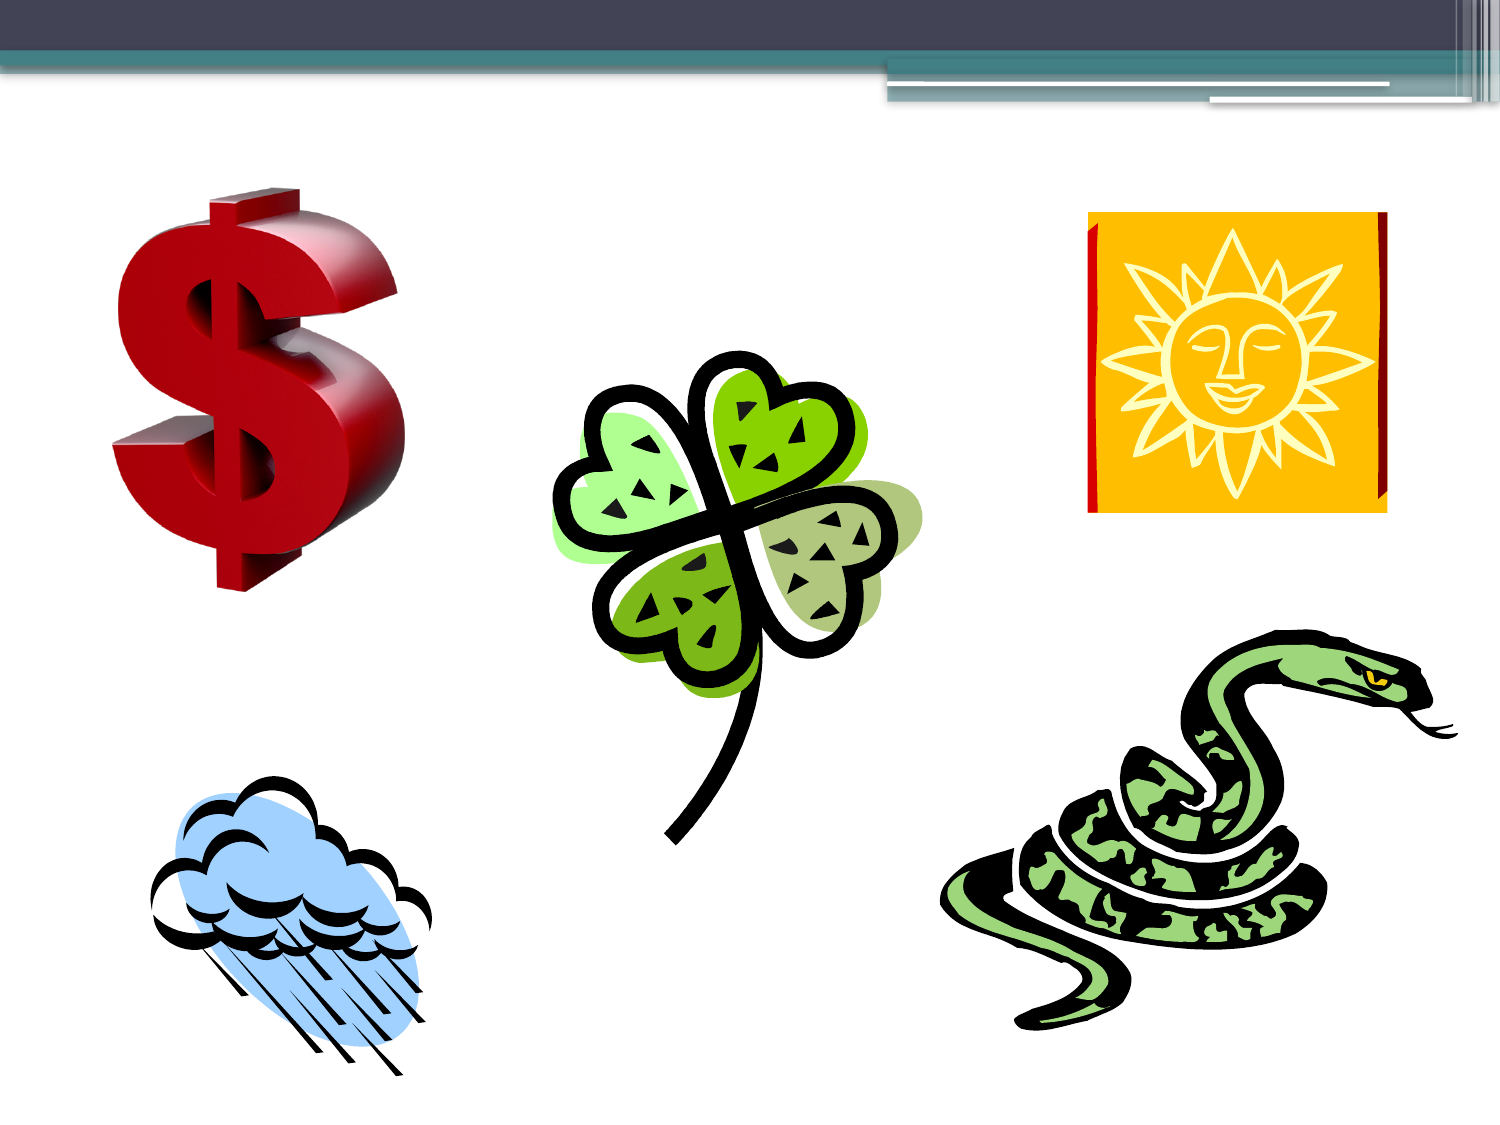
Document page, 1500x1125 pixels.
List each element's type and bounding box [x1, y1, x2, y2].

picture [552, 349, 927, 851]
picture [937, 624, 1459, 1035]
picture [149, 774, 437, 1077]
picture [112, 187, 405, 592]
picture [1087, 212, 1388, 513]
